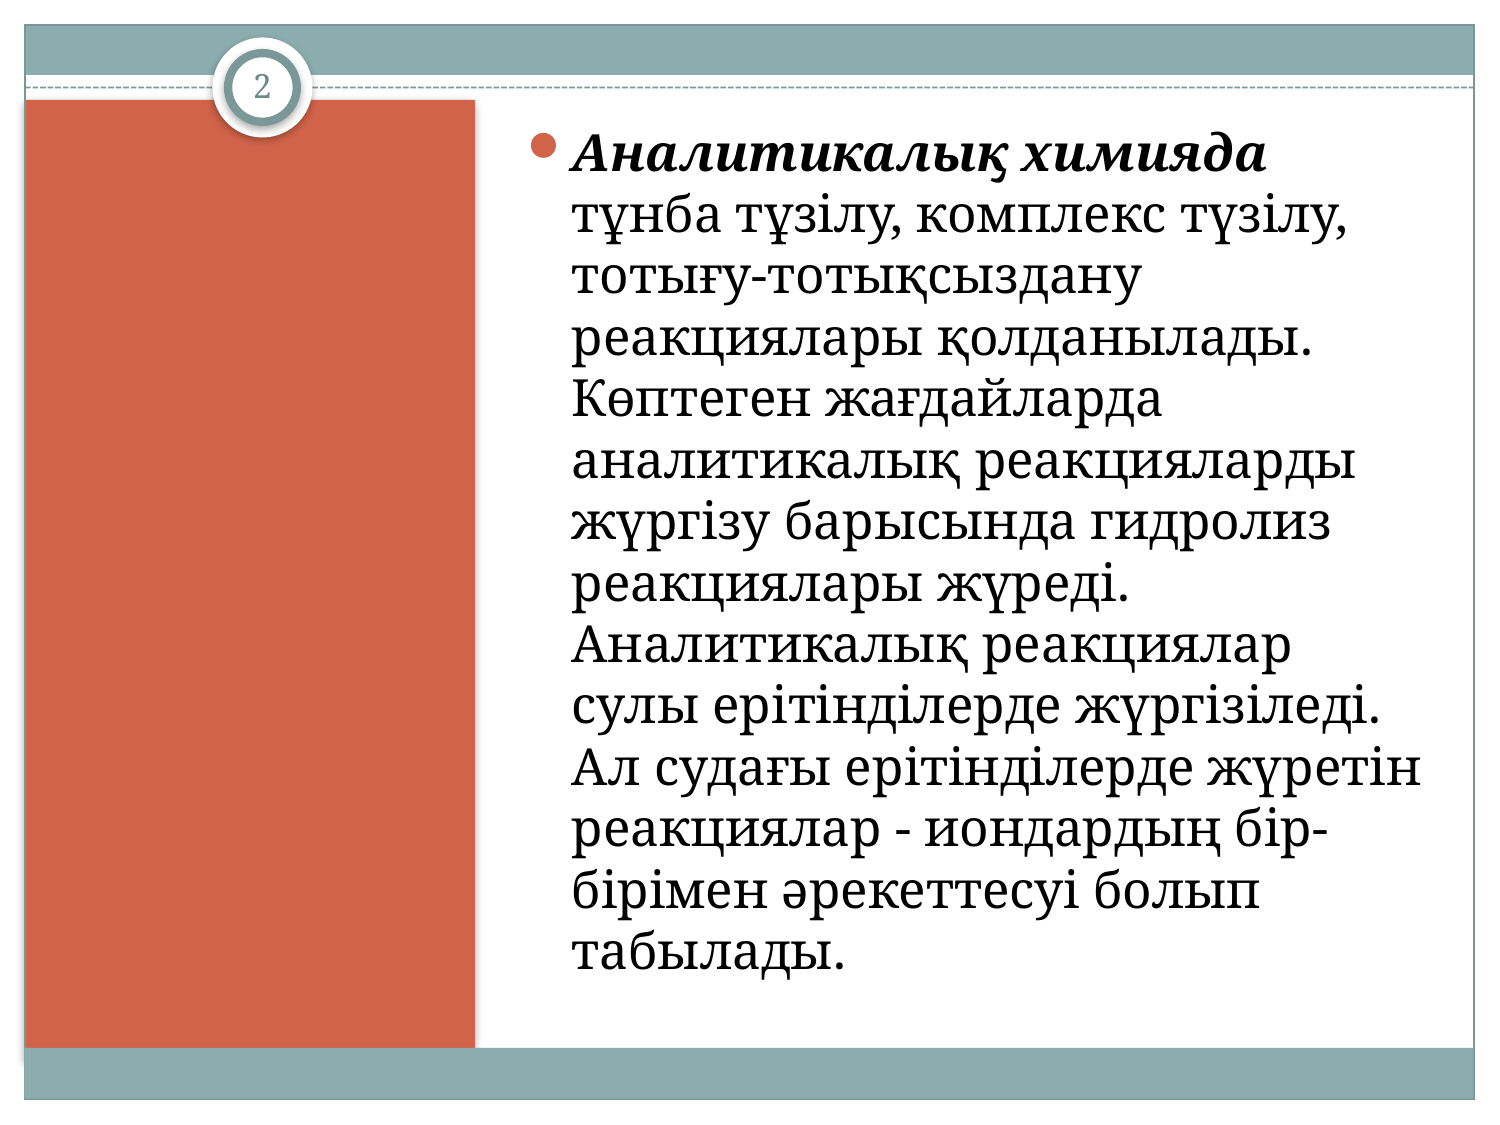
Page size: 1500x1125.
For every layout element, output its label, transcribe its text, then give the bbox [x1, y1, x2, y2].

list Аналитикалық химияда тұнба тұзілу, комплекс түзілу, тотығу-тотықсыздану реакциялары қолданылады. Көптеген жағдайларда аналитикалық реакцияларды жүргізу барысында гидролиз реакциялары жүреді. Аналитикалық реакциялар сулы ерітінділерде жүргізіледі. Ал судағы ерітінділерде жүретін реакциялар - иондардың бір-бірімен әрекеттесуі болып табылады. [512, 112, 1438, 1001]
slide_number 2 [225, 51, 300, 124]
